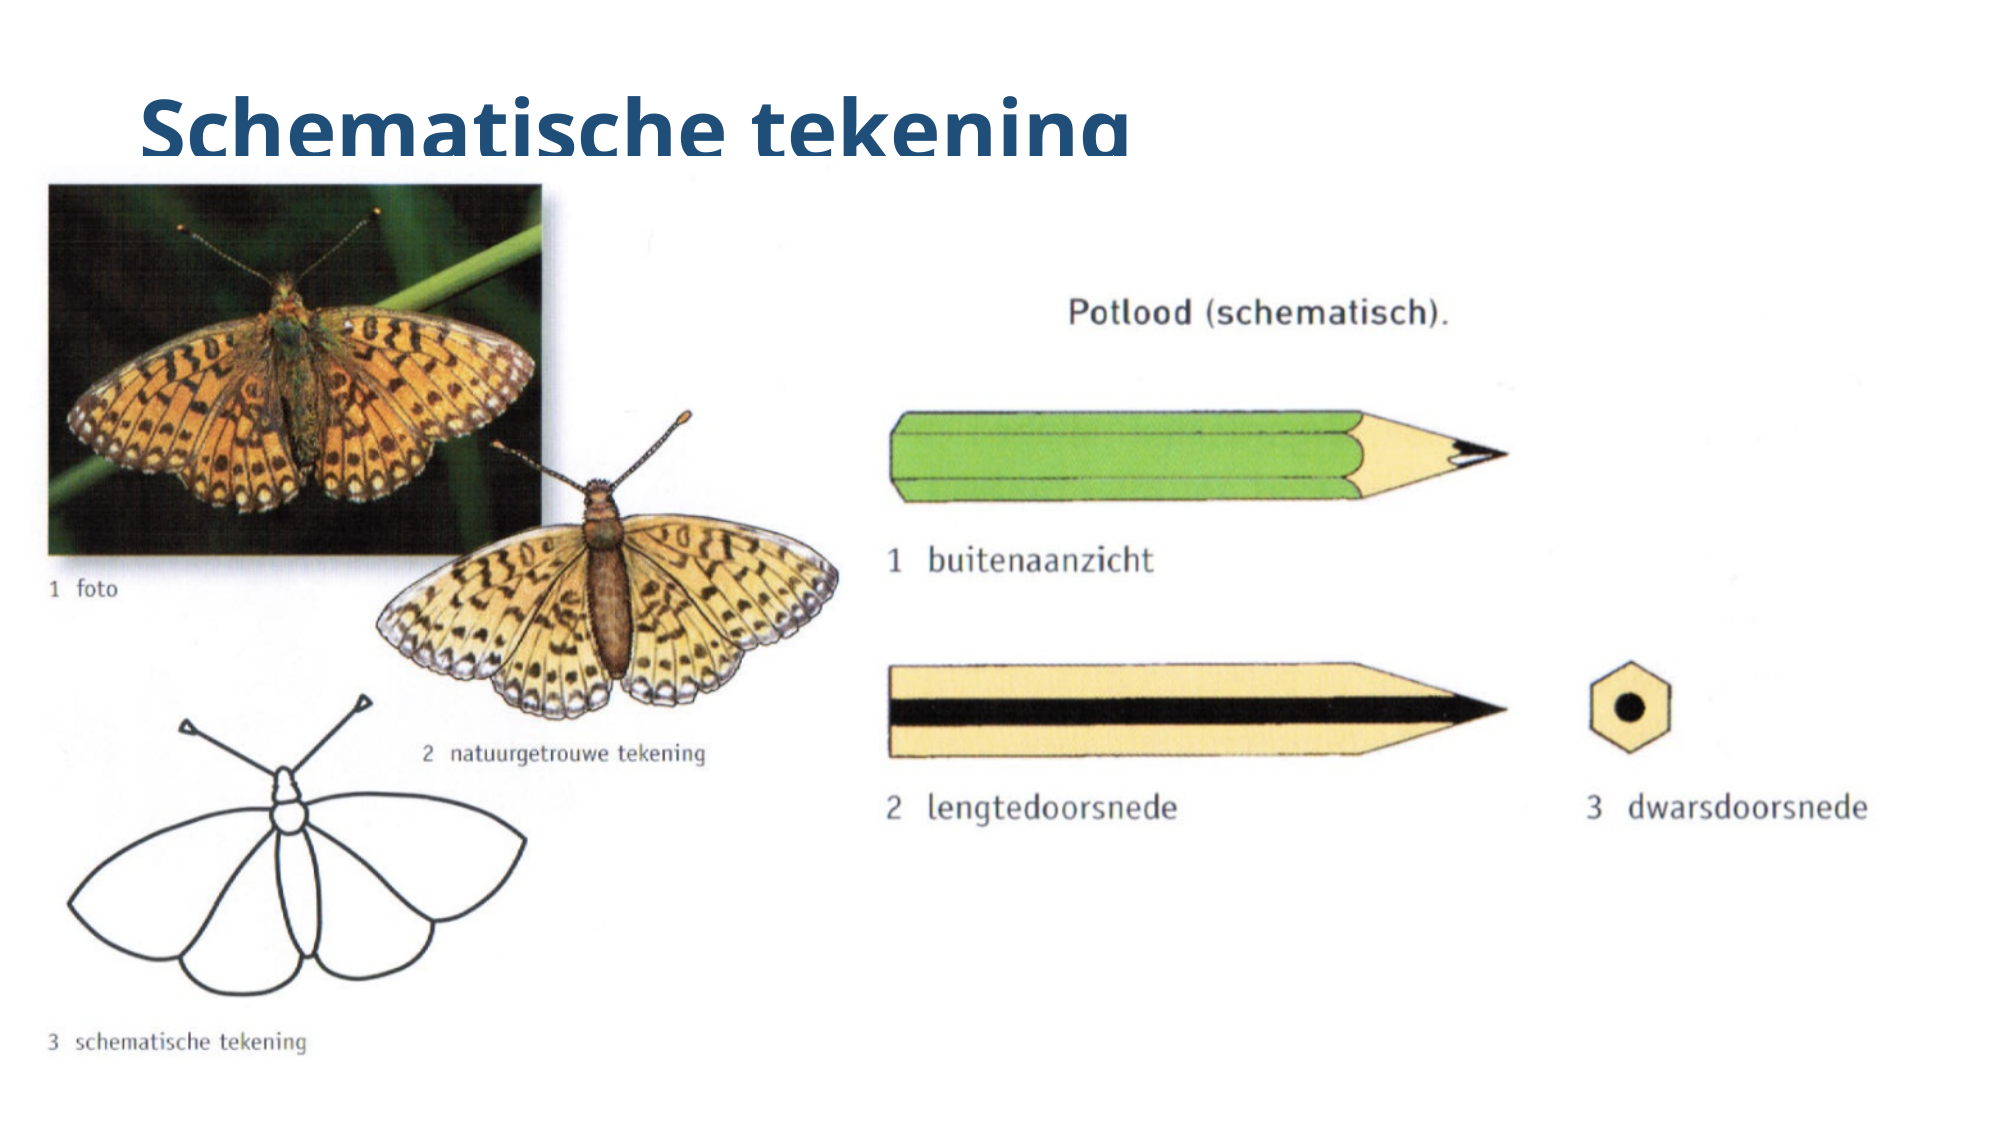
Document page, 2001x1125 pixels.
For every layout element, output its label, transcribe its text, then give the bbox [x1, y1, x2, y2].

picture [27, 156, 1899, 1118]
title Schematische tekening [101, 43, 1349, 156]
